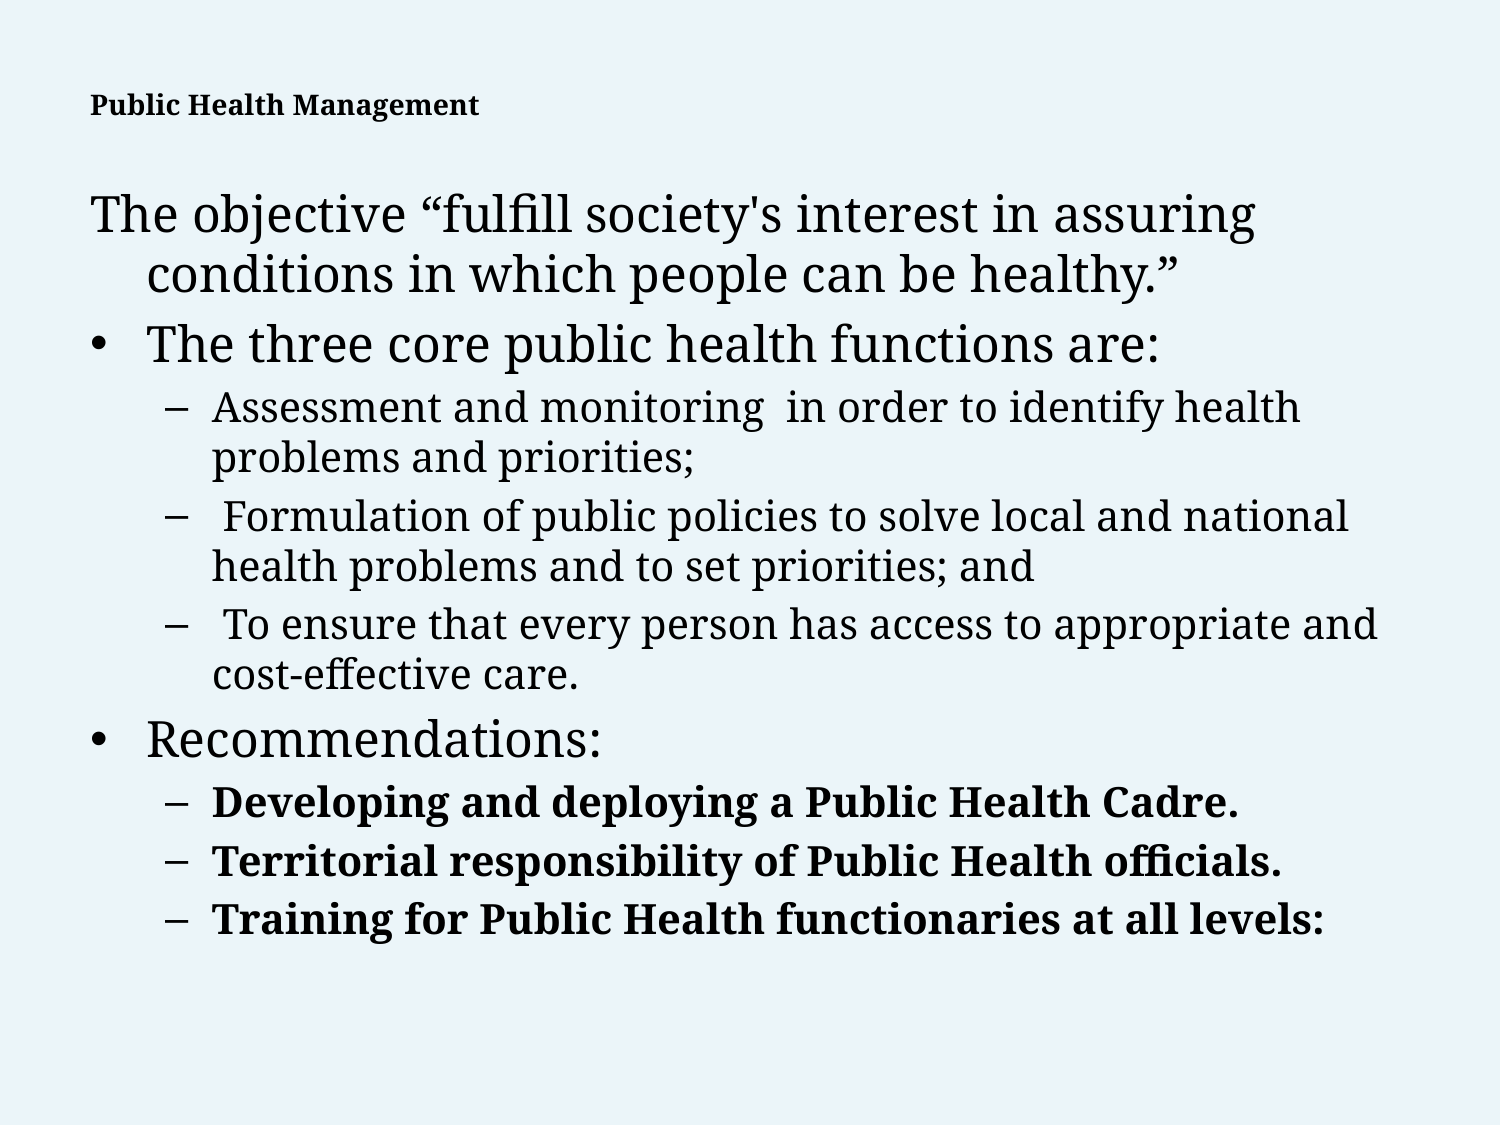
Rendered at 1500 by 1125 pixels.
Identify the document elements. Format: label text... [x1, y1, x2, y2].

title Public Health Management [75, 45, 1375, 163]
list The objective “fulfill society's interest in assuring conditions in which people can be healthy.” The three core public health functions are: Assessment and monitoring in order to identify health problems and priorities; Formulation of public policies to solve local and national health problems and to set priorities; and To ensure that every person has access to appropriate and cost-effective care. Recommendations: Developing and deploying a Public Health Cadre. Territorial responsibility of Public Health officials. Training for Public Health functionaries at all levels: [75, 174, 1463, 1063]
